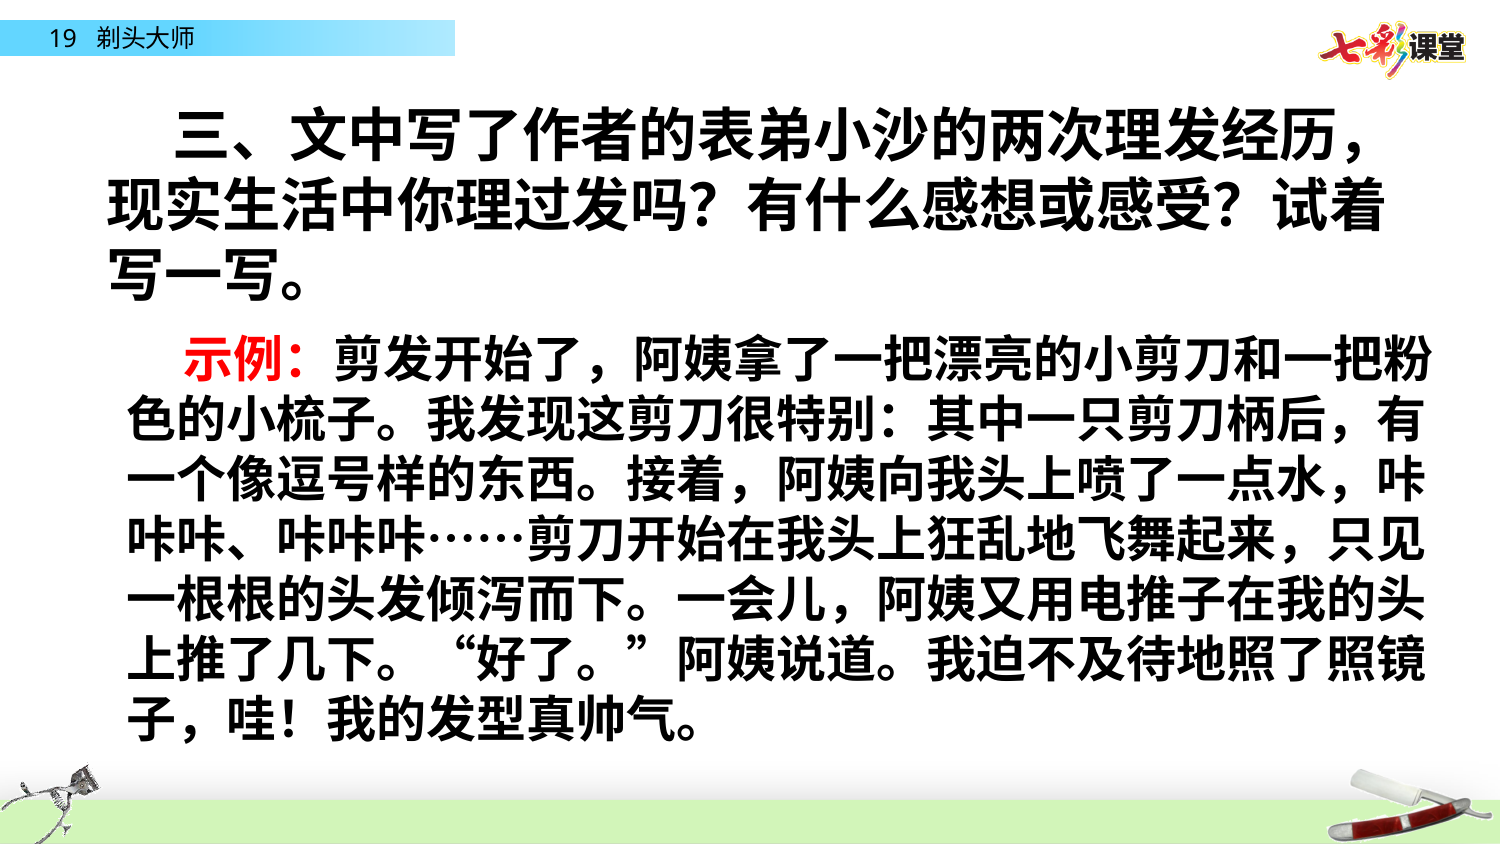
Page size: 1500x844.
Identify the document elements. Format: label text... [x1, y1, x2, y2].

picture [0, 730, 122, 844]
text_box 三、文中写了作者的表弟小沙的两次理发经历，现实生活中你理过发吗？有什么感想或感受？试着写一写。 [91, 91, 1450, 316]
picture [1316, 20, 1468, 80]
text_box 示例：剪发开始了，阿姨拿了一把漂亮的小剪刀和一把粉色的小梳子。我发现这剪刀很特别：其中一只剪刀柄后，有一个像逗号样的东西。接着，阿姨向我头上喷了一点水，咔咔咔、咔咔咔……剪刀开始在我头上狂乱地飞舞起来，只见一根根的头发倾泻而下。一会儿，阿姨又用电推子在我的头上推了几下。“好了。”阿姨说道。我迫不及待地照了照镜子，哇！我的发型真帅气。 [112, 319, 1471, 755]
picture [1306, 732, 1499, 844]
